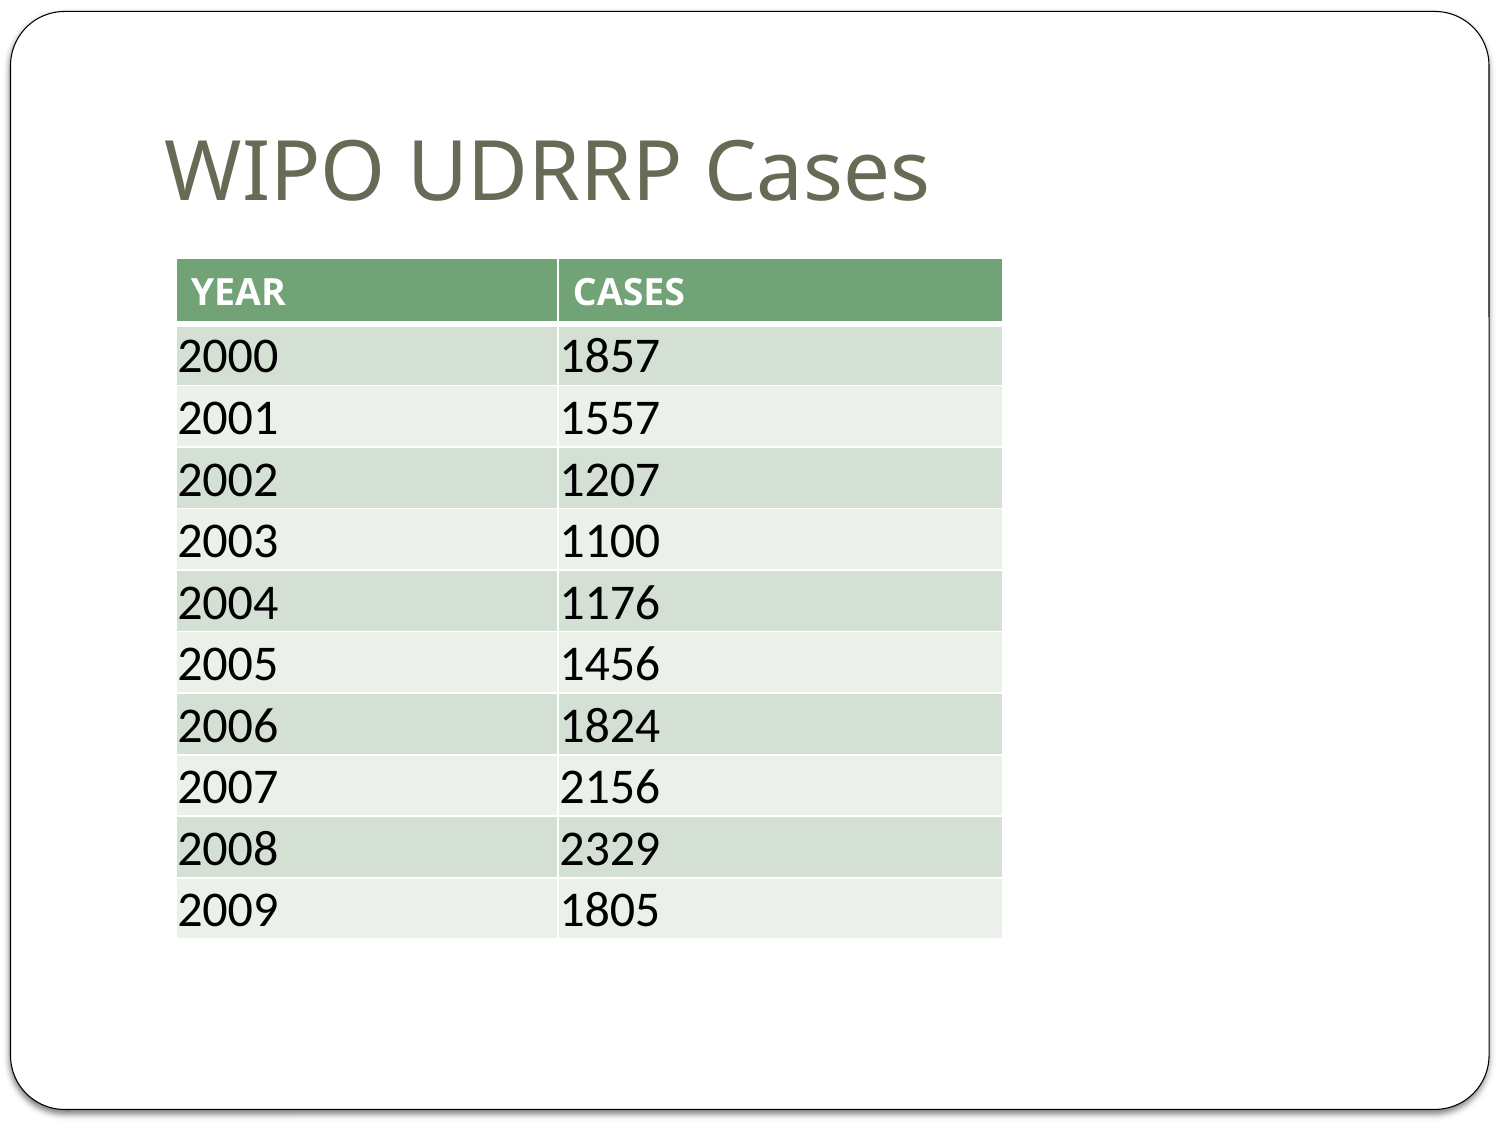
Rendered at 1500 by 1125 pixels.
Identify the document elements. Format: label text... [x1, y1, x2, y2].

table_cell 1857 [559, 327, 1002, 385]
table_cell 1824 [559, 694, 1002, 754]
table_cell 1456 [559, 632, 1002, 692]
table_cell 2001 [177, 386, 557, 446]
table_cell 2005 [177, 632, 557, 692]
title WIPO UDRRP Cases [150, 45, 1425, 233]
table_cell 2002 [177, 448, 557, 508]
table_cell 1557 [559, 386, 1002, 446]
table_cell 2329 [559, 817, 1002, 877]
table_header YEAR [177, 259, 557, 321]
table_cell 2008 [177, 817, 557, 877]
table_cell 2000 [177, 327, 557, 385]
table_cell 2003 [177, 509, 557, 569]
table_cell 1805 [559, 879, 1002, 938]
table_cell 1176 [559, 571, 1002, 631]
table_cell 2006 [177, 694, 557, 754]
table_cell 2004 [177, 571, 557, 631]
table_cell 1207 [559, 448, 1002, 508]
table_cell 2009 [177, 879, 557, 938]
table_header CASES [559, 259, 1002, 321]
table_cell 2156 [559, 756, 1002, 815]
table_cell 1100 [559, 509, 1002, 569]
table_cell 2007 [177, 756, 557, 815]
